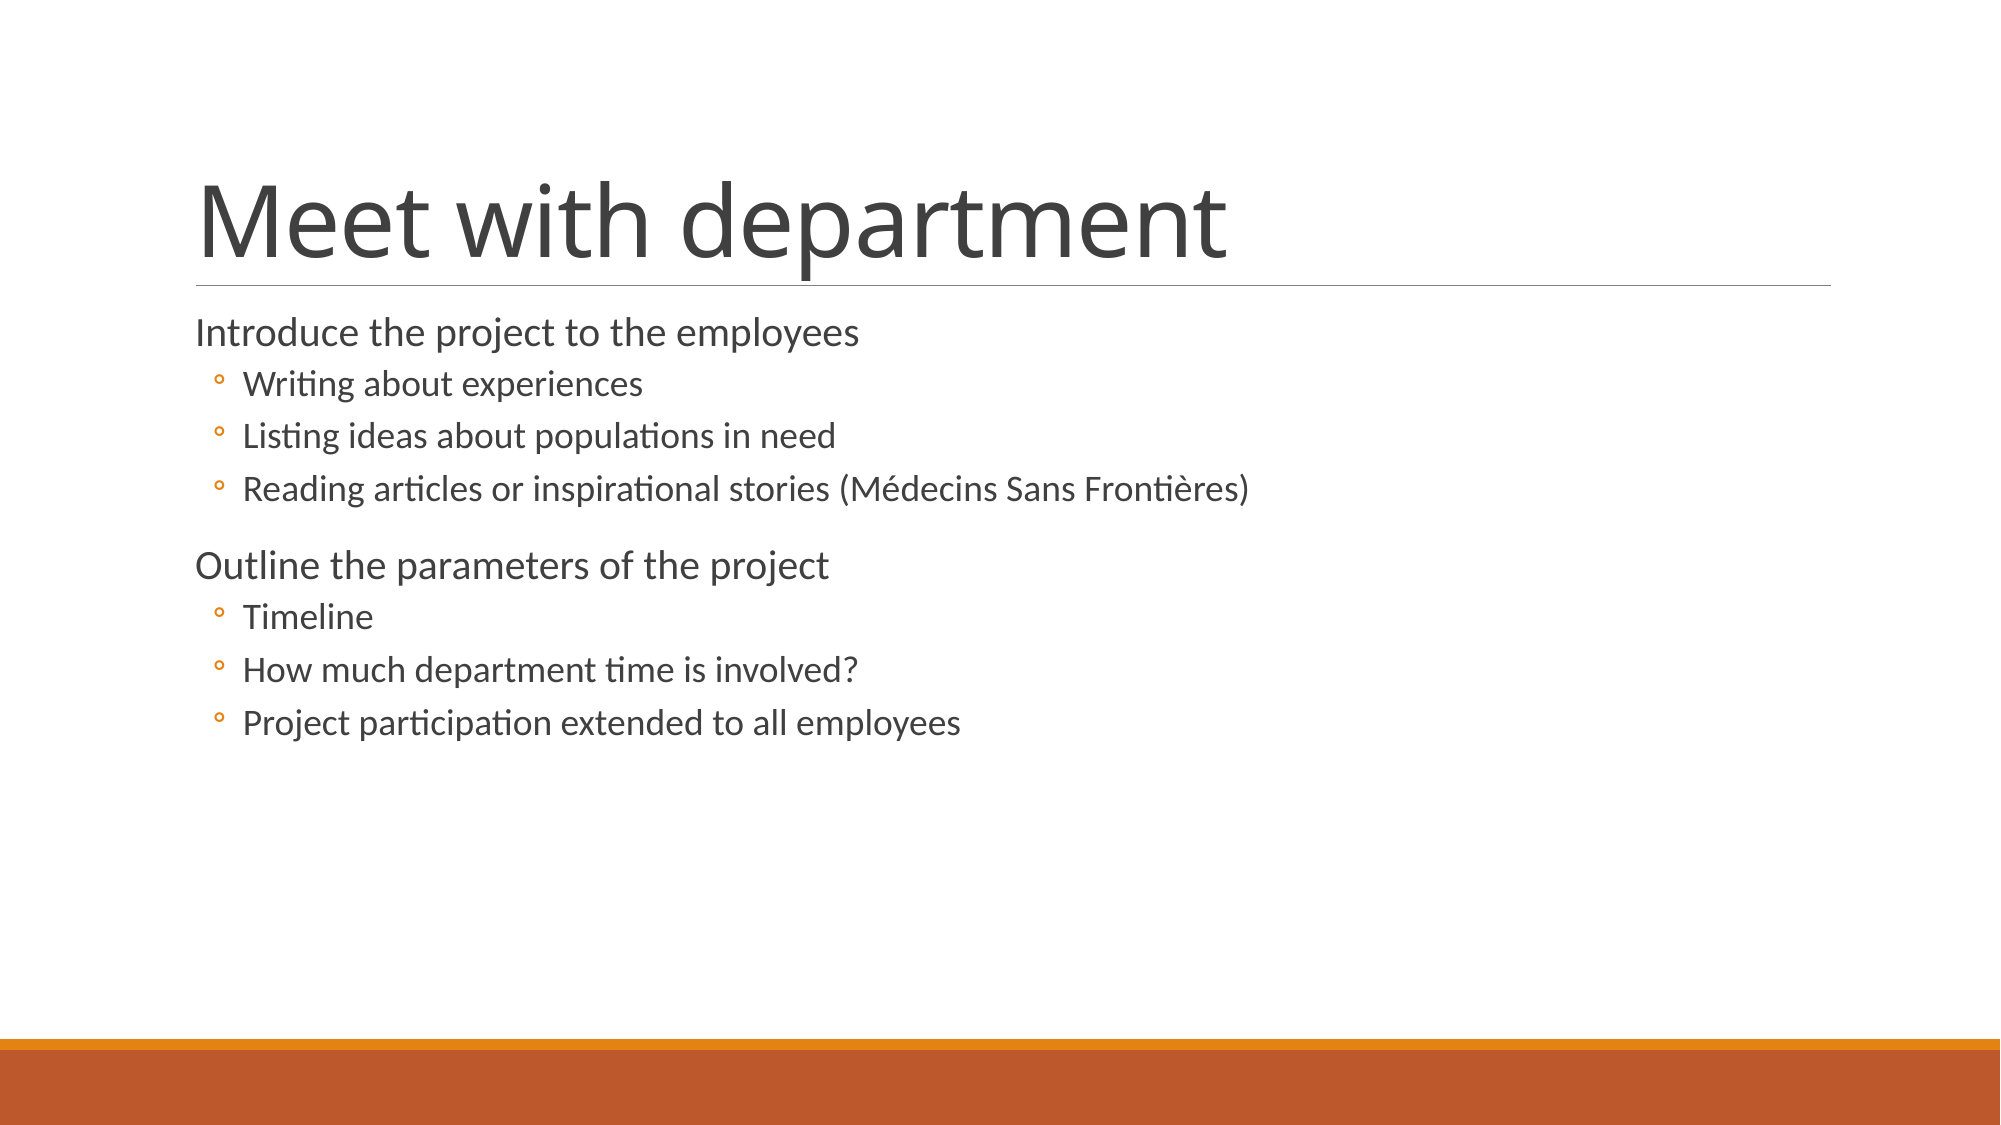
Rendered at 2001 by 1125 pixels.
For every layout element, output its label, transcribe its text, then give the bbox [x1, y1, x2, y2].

title Meet with department [180, 47, 1830, 285]
list Introduce the project to the employees Writing about experiences Listing ideas about populations in need Reading articles or inspirational stories (Médecins Sans Frontières) Outline the parameters of the project Timeline How much department time is involved? Project participation extended to all employees [180, 302, 1830, 963]
